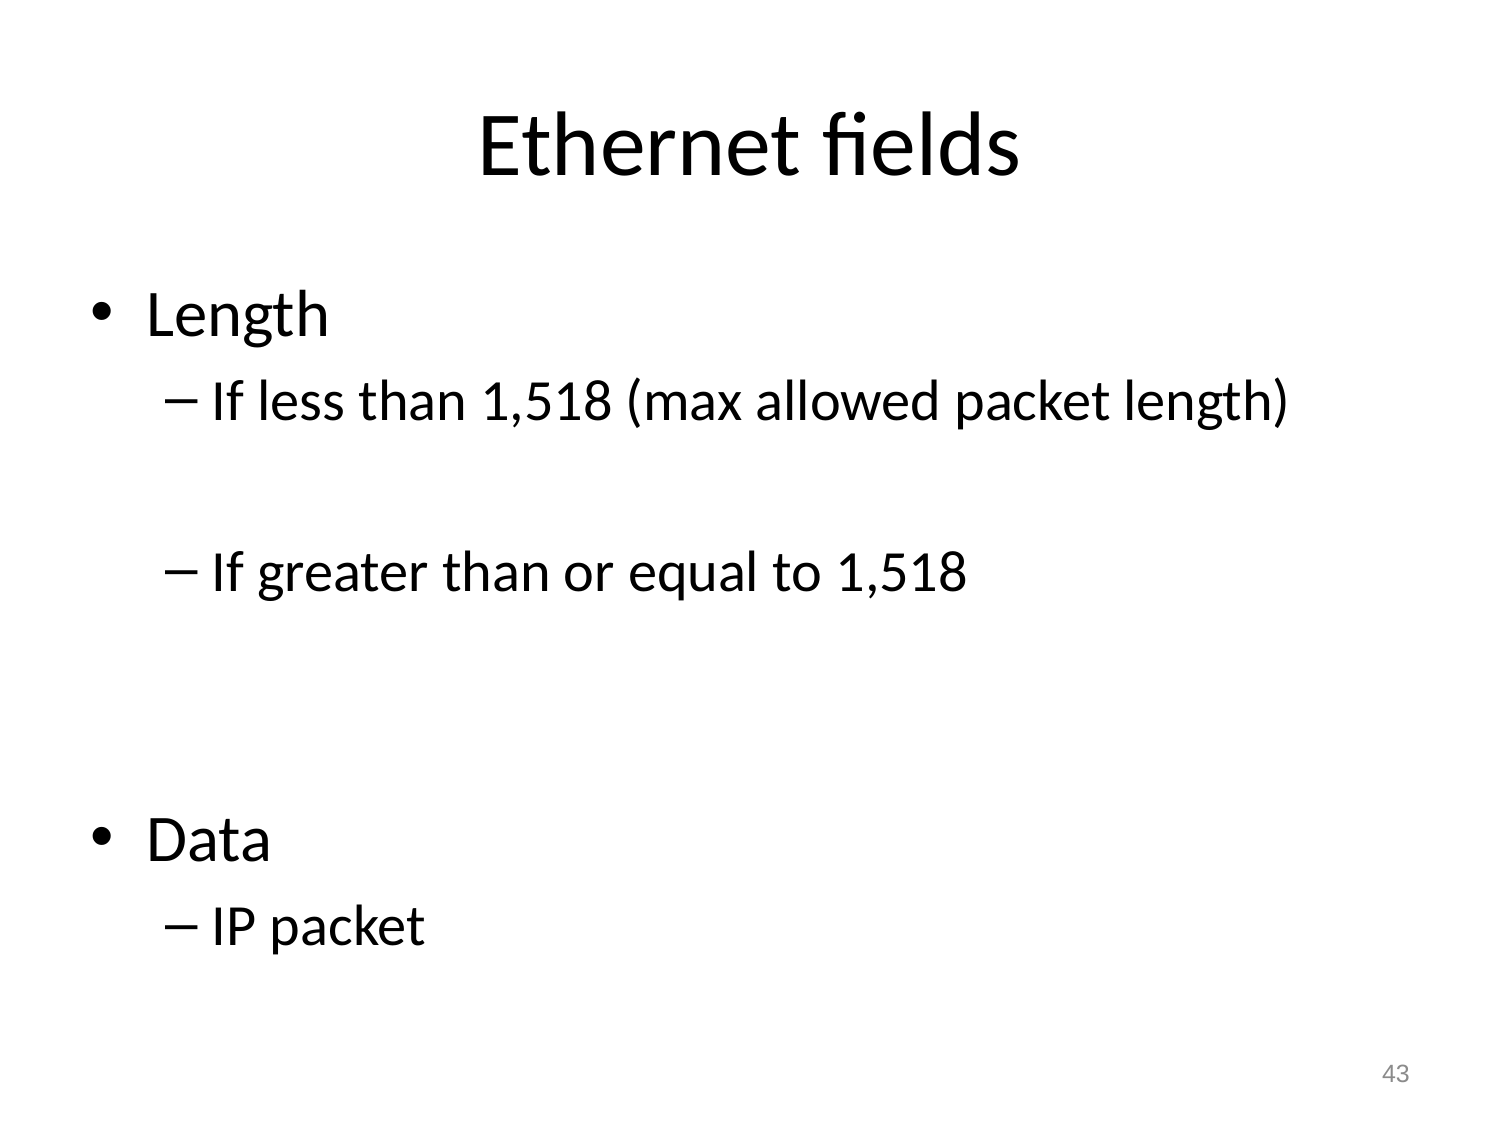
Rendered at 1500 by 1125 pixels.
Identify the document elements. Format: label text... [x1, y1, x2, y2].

list Length If less than 1,518 (max allowed packet length) If greater than or equal to 1,518 Data IP packet [74, 262, 1426, 1006]
slide_number 43 [1074, 1042, 1425, 1103]
title Ethernet fields [74, 44, 1426, 233]
